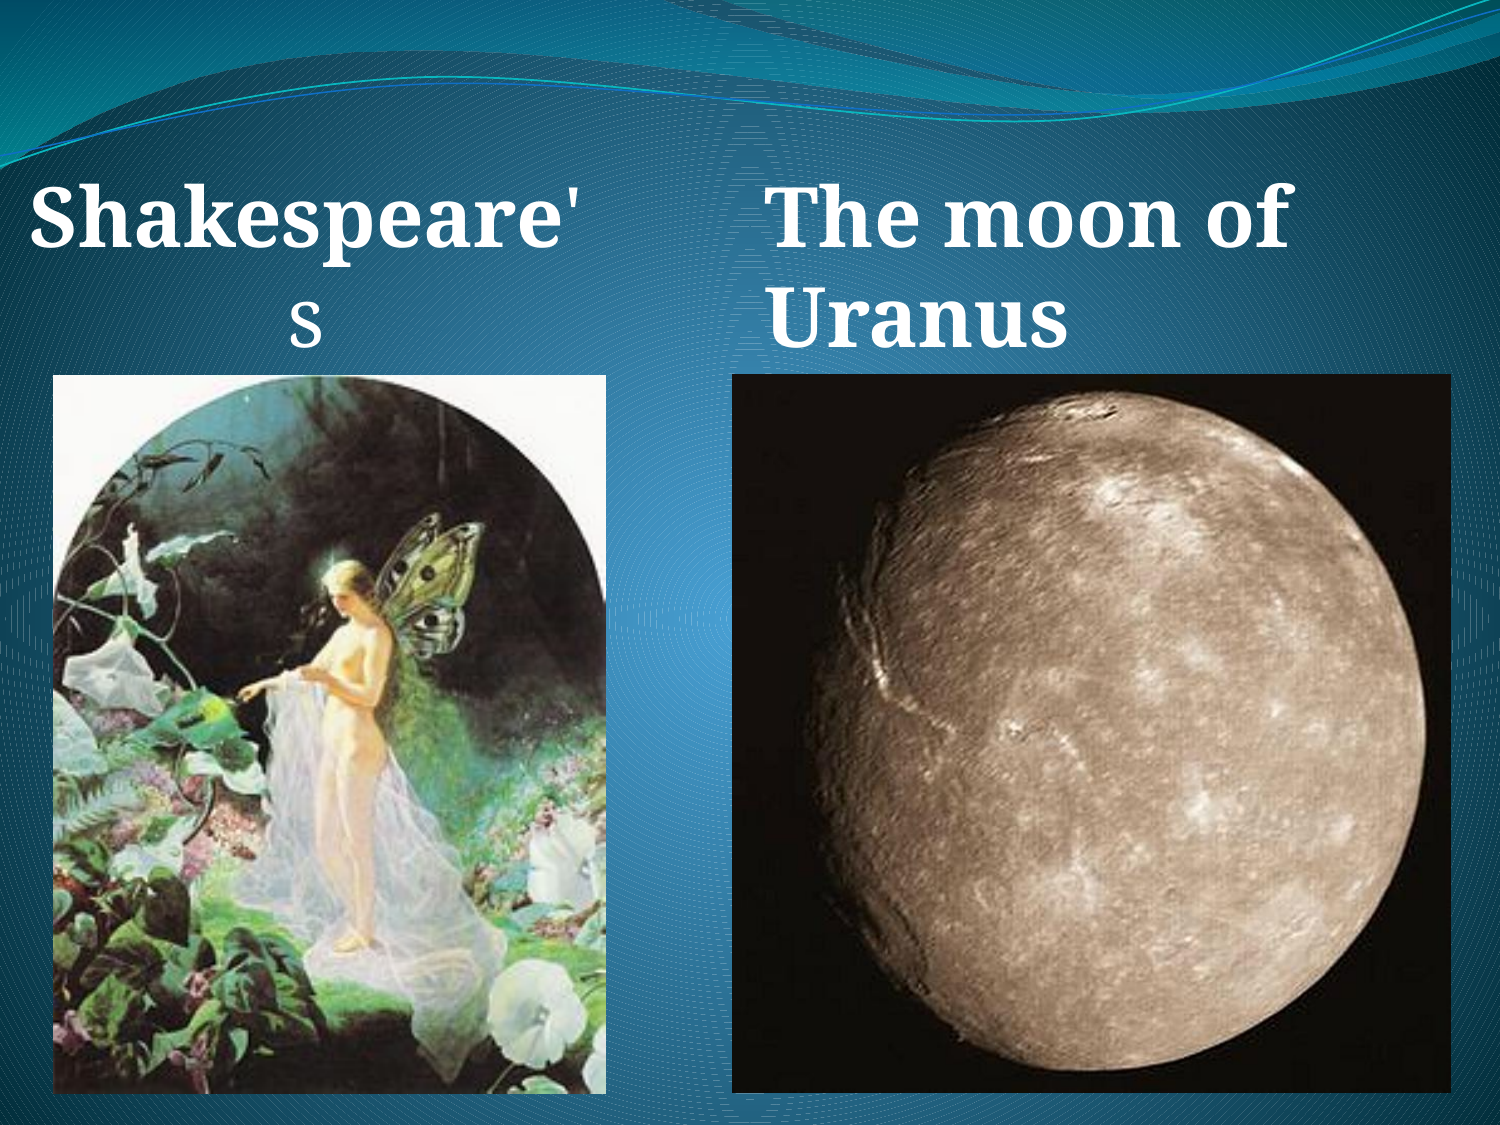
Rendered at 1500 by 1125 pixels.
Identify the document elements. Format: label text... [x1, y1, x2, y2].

text_box The moon of Uranus [749, 157, 1416, 372]
picture [732, 374, 1452, 1093]
subtitle Shakespeare's character [17, 157, 607, 311]
picture [52, 374, 606, 1094]
